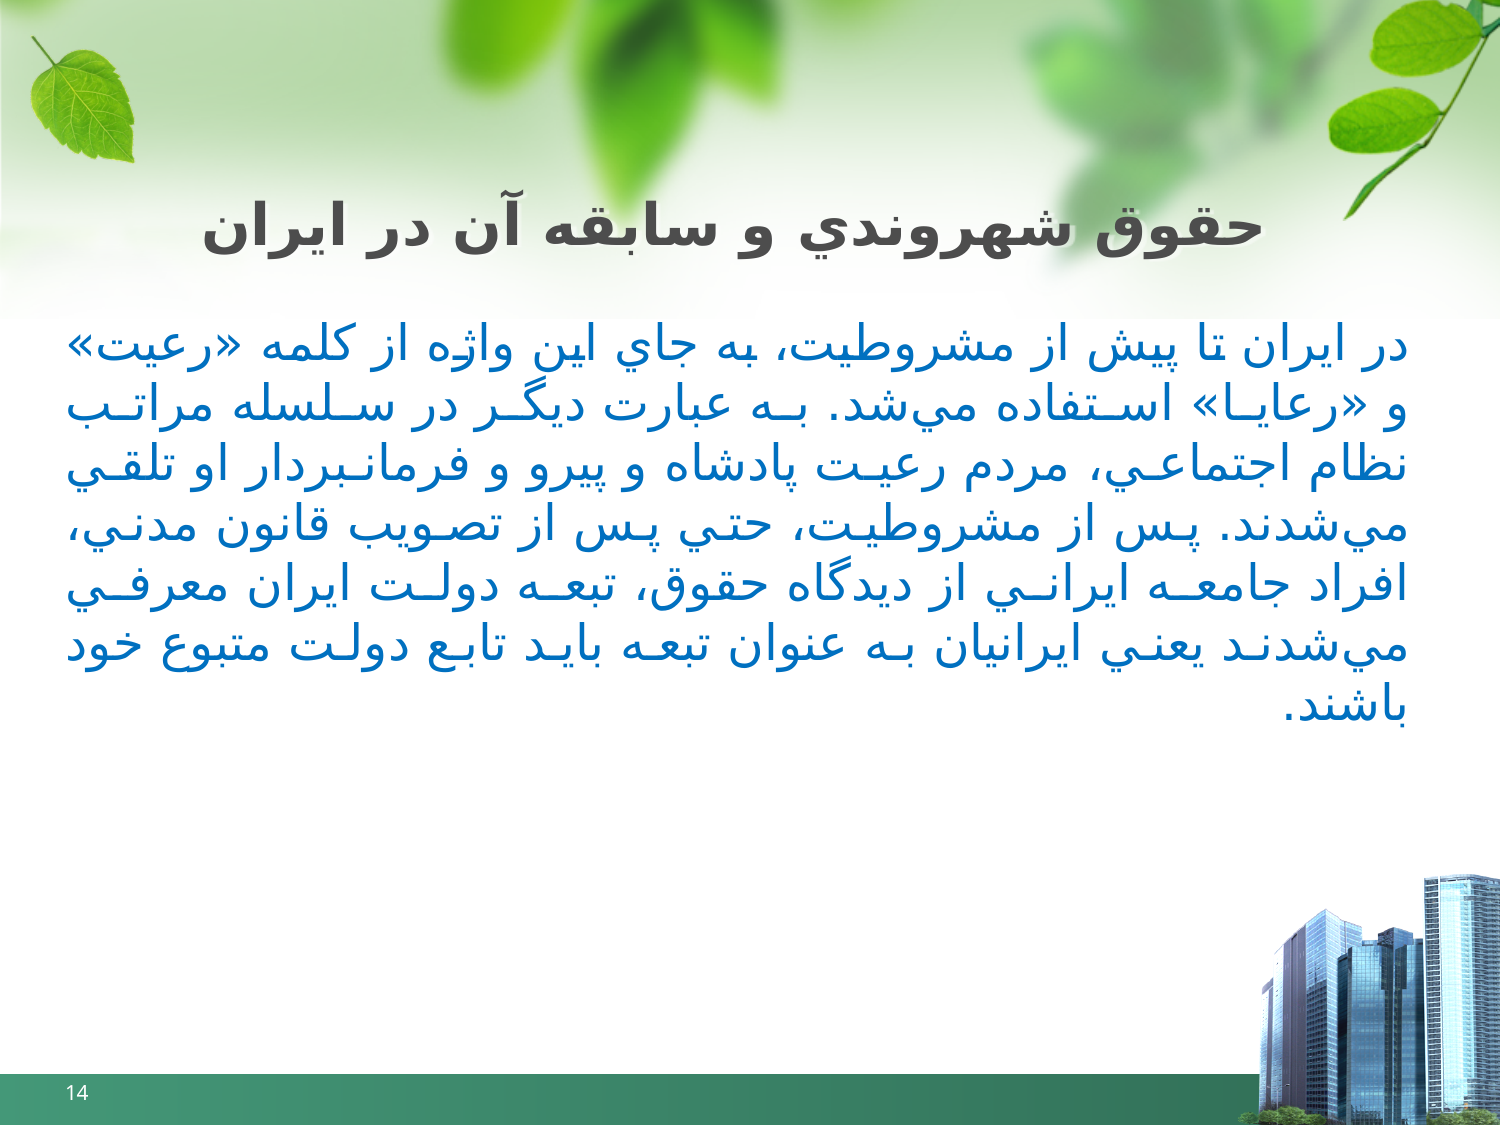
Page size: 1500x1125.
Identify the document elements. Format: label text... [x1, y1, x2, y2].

list در ايران تا پيش از مشروطيت، به جاي اين واژه از کلمه «رعيت» و «رعايا» استفاده مي‌شد. به عبارت ديگر در سلسله مراتب نظام اجتماعي، مردم رعيت پادشاه و پيرو و فرمانبردار او تلقي مي‌شدند. پس از مشروطيت، حتي پس از تصويب قانون مدني، افراد جامعه ايراني از ديدگاه حقوق، تبعه دولت ايران معرفي مي‌شدند يعني ايرانيان به عنوان تبعه بايد تابع دولت متبوع خود باشند. [50, 303, 1425, 820]
picture [0, 0, 1500, 319]
title حقوق شهروندي و سابقه آن در ايران [140, 210, 1329, 303]
slide_number 14 [50, 1072, 138, 1113]
